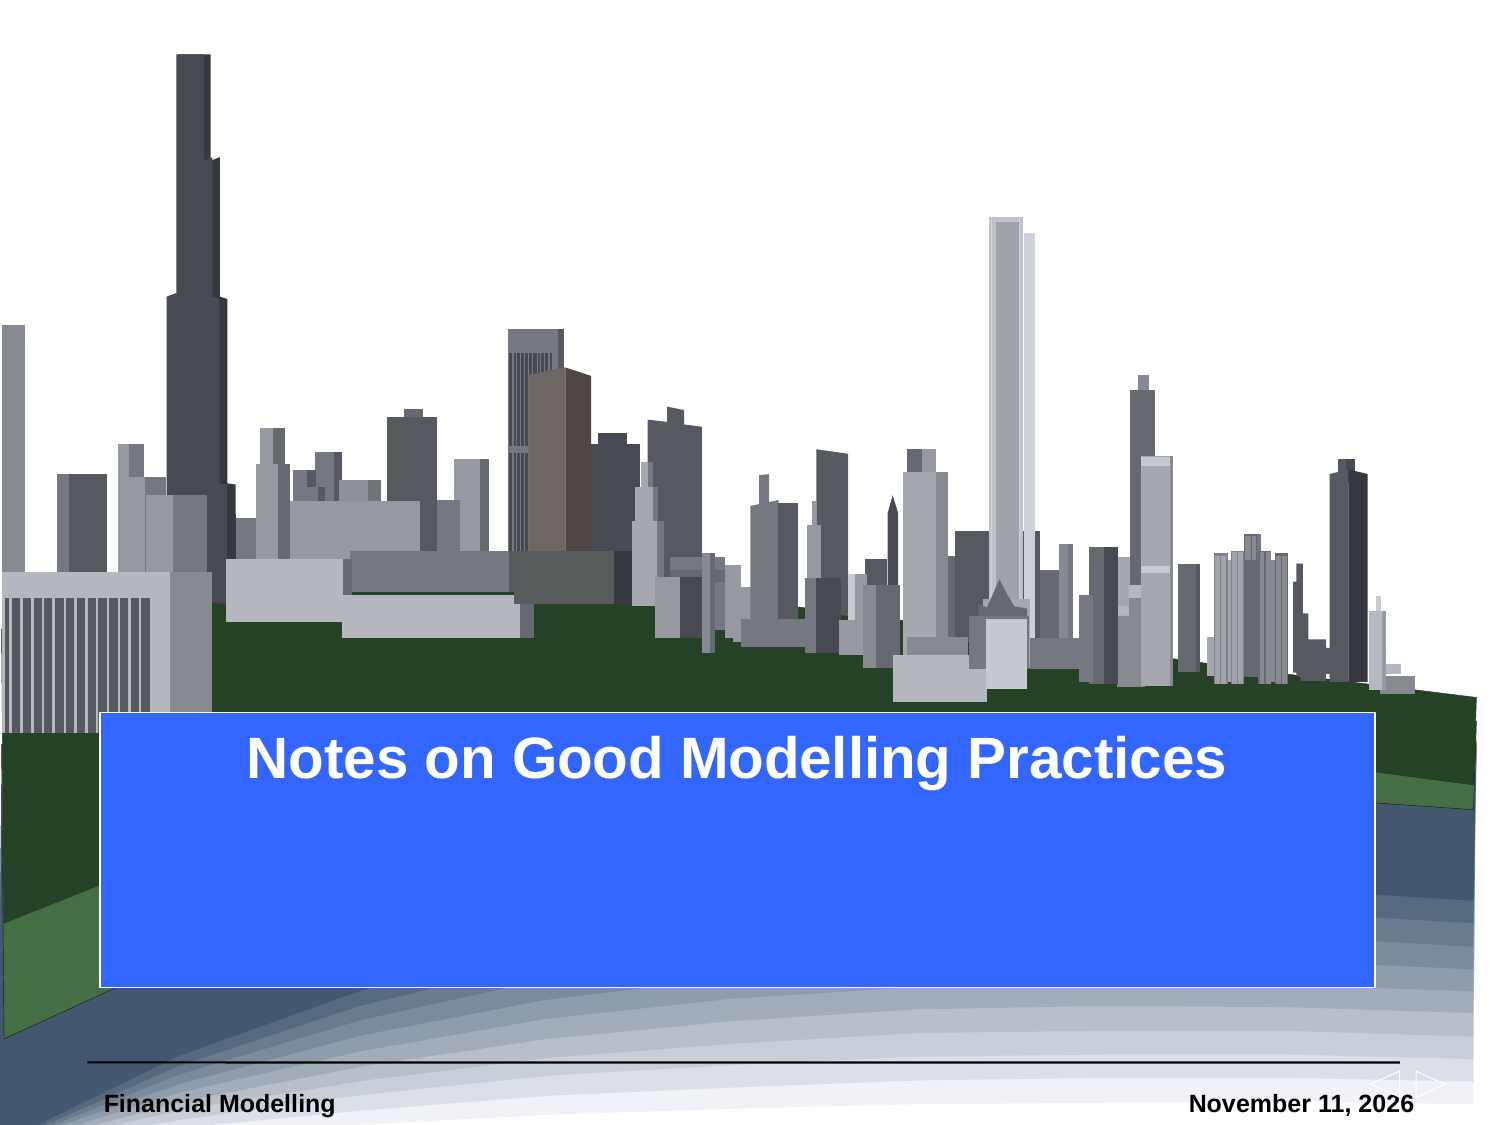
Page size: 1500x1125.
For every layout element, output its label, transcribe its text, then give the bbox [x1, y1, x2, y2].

title Notes on Good Modelling Practices [99, 712, 1376, 988]
